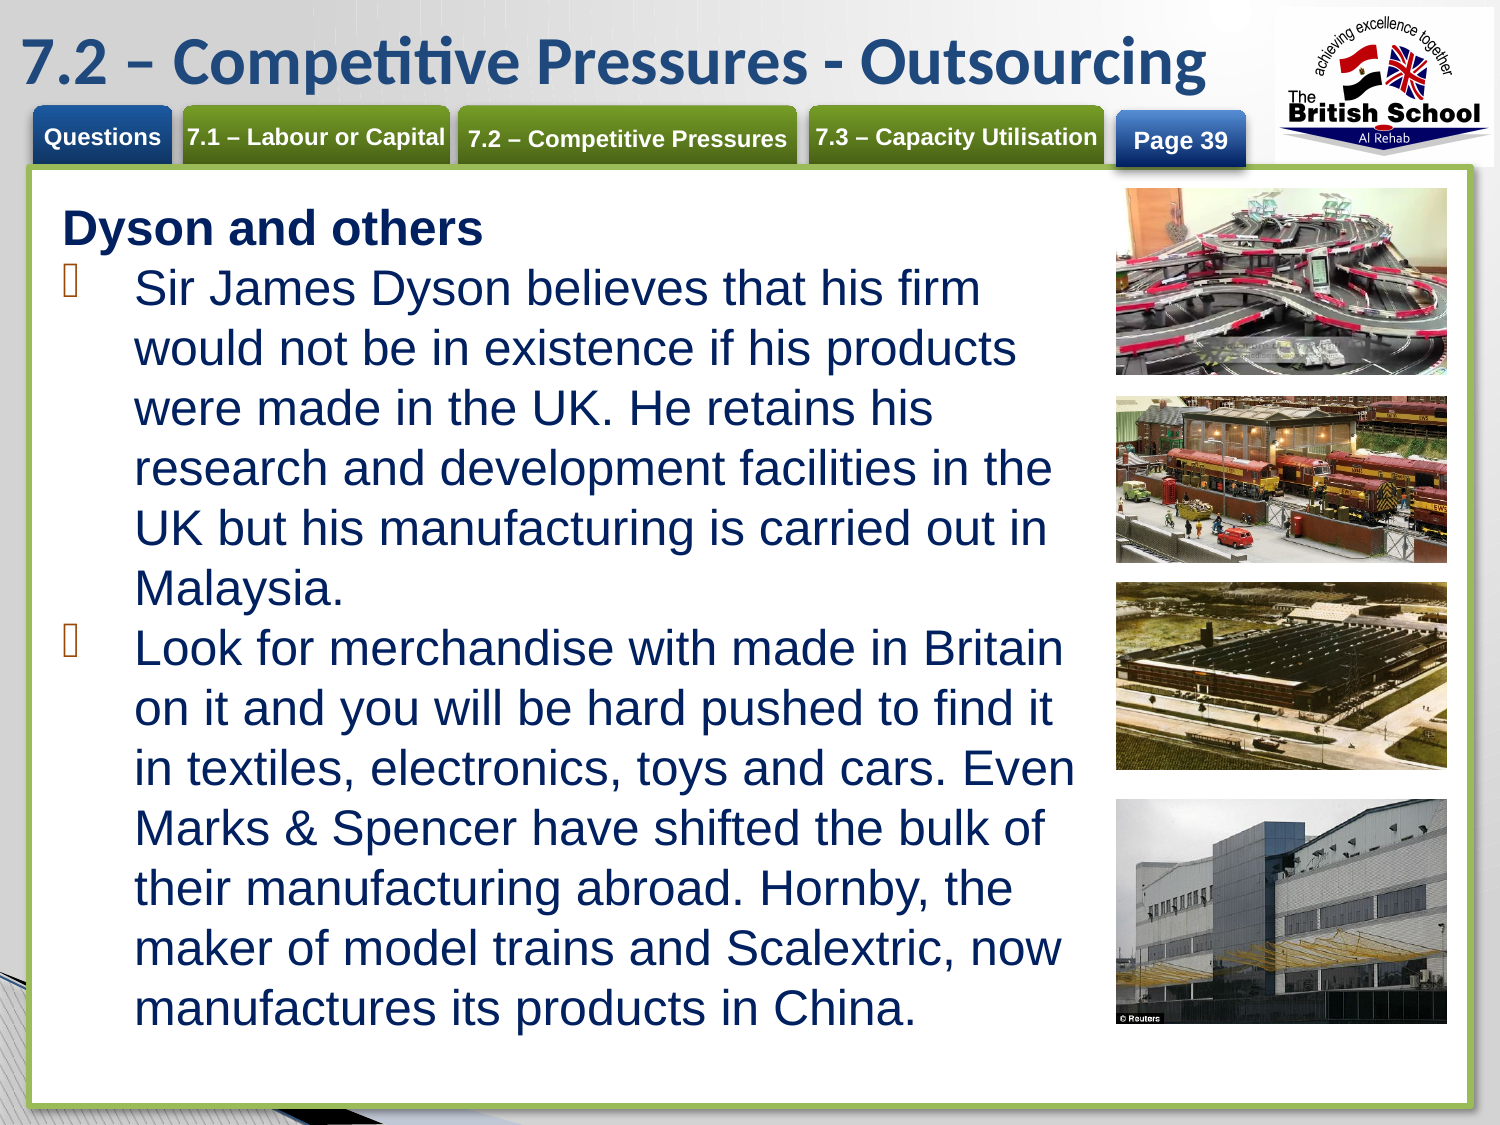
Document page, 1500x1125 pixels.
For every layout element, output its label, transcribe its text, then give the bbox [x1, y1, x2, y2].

picture [1275, 7, 1495, 167]
title 7.2 – Competitive Pressures - Outsourcing [5, 11, 1270, 102]
text_box Page 39 [1116, 109, 1247, 167]
picture [1115, 582, 1448, 771]
picture [1115, 188, 1448, 375]
picture [281, 1114, 303, 1125]
picture [1115, 798, 1448, 1024]
text_box Dyson and others Sir James Dyson believes that his firm would not be in existence if his products were made in the UK. He retains his research and development facilities in the UK but his manufacturing is carried out in Malaysia. Look for merchandise with made in Britain on it and you will be hard pushed to find it in textiles, electronics, toys and cars. Even Marks & Spencer have shifted the bulk of their manufacturing abroad. Hornby, the maker of model trains and Scalextric, now manufactures its products in China. [47, 188, 1117, 1043]
picture [1115, 396, 1448, 563]
